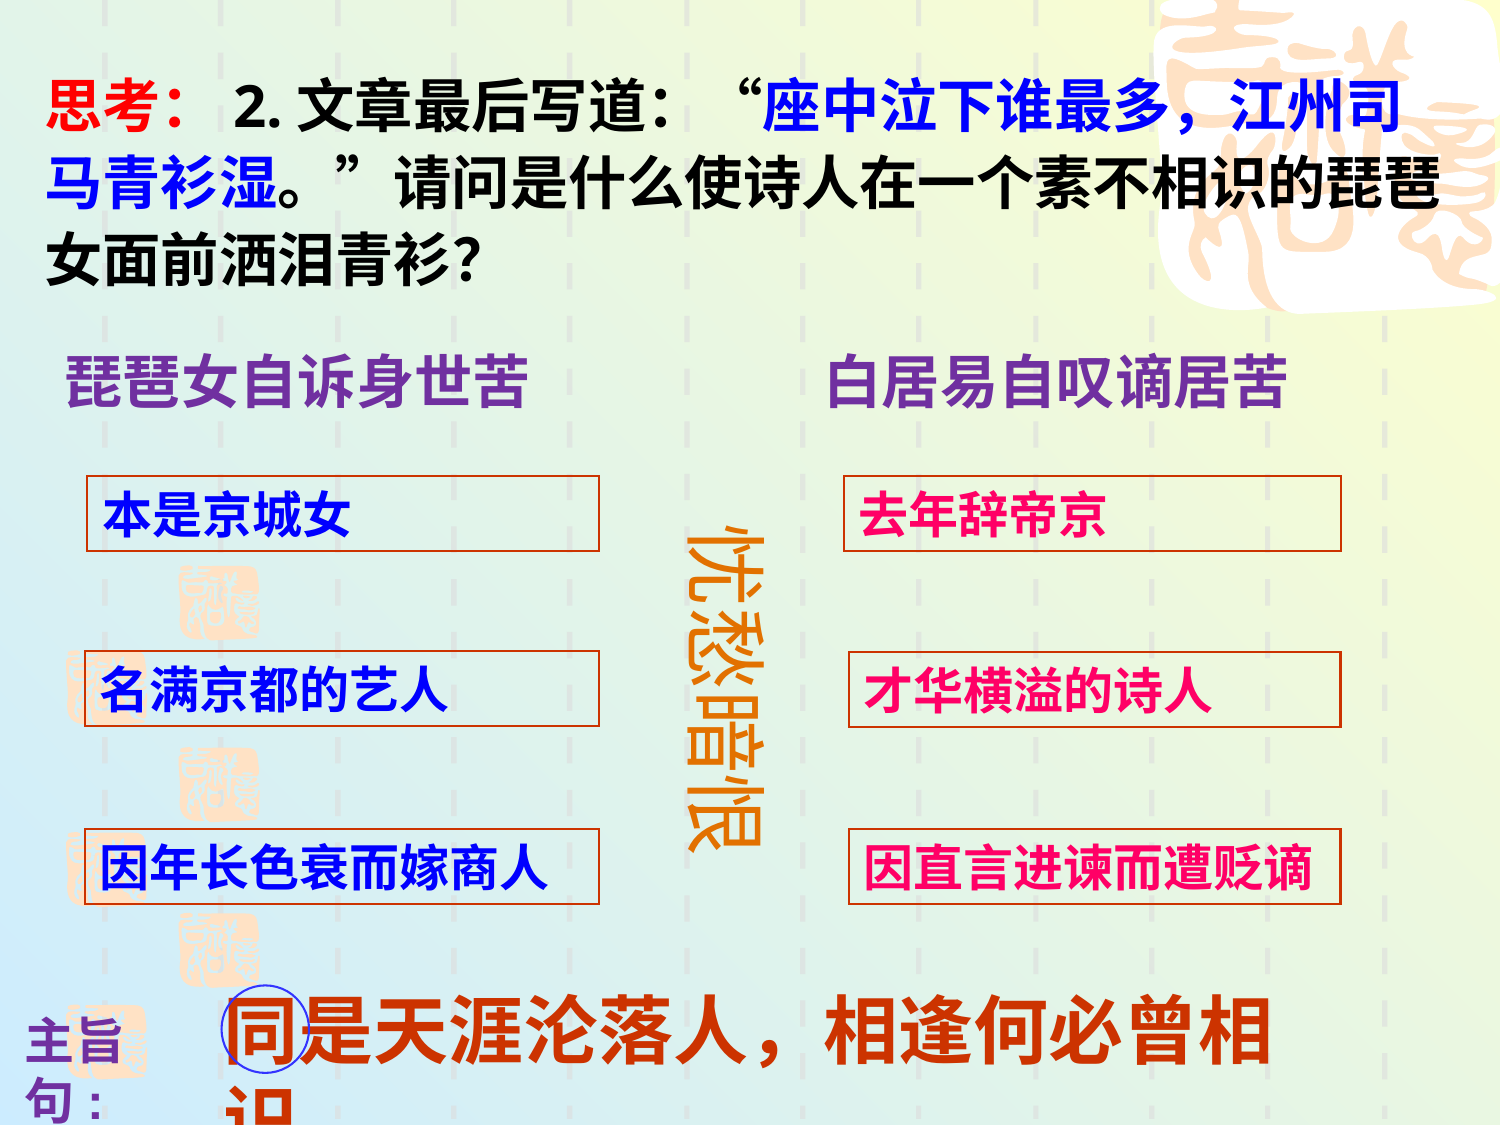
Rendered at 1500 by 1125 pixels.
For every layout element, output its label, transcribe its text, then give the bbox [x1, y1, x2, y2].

text_box 忧愁暗恨 [654, 509, 786, 927]
text_box 因年长色衰而嫁商人 [84, 829, 600, 904]
text_box [221, 985, 310, 1073]
text_box 同是天涯沦落人，相逢何必曾相识。 [208, 976, 1402, 1125]
text_box 主旨句: [10, 1002, 209, 1125]
list 思考：2.文章最后写道：“座中泣下谁最多，江州司马青衫湿。”请问是什么使诗人在一个素不相识的琵琶女面前洒泪青衫？ [29, 54, 1459, 291]
text_box 去年辞帝京 [844, 476, 1342, 552]
text_box 因直言进谏而遭贬谪 [848, 829, 1341, 904]
text_box 白居易自叹谪居苦 [809, 338, 1412, 423]
text_box 名满京都的艺人 [84, 651, 600, 727]
text_box 才华横溢的诗人 [848, 652, 1341, 727]
text_box 本是京城女 [87, 476, 599, 552]
text_box 琵琶女自诉身世苦 [50, 338, 585, 423]
